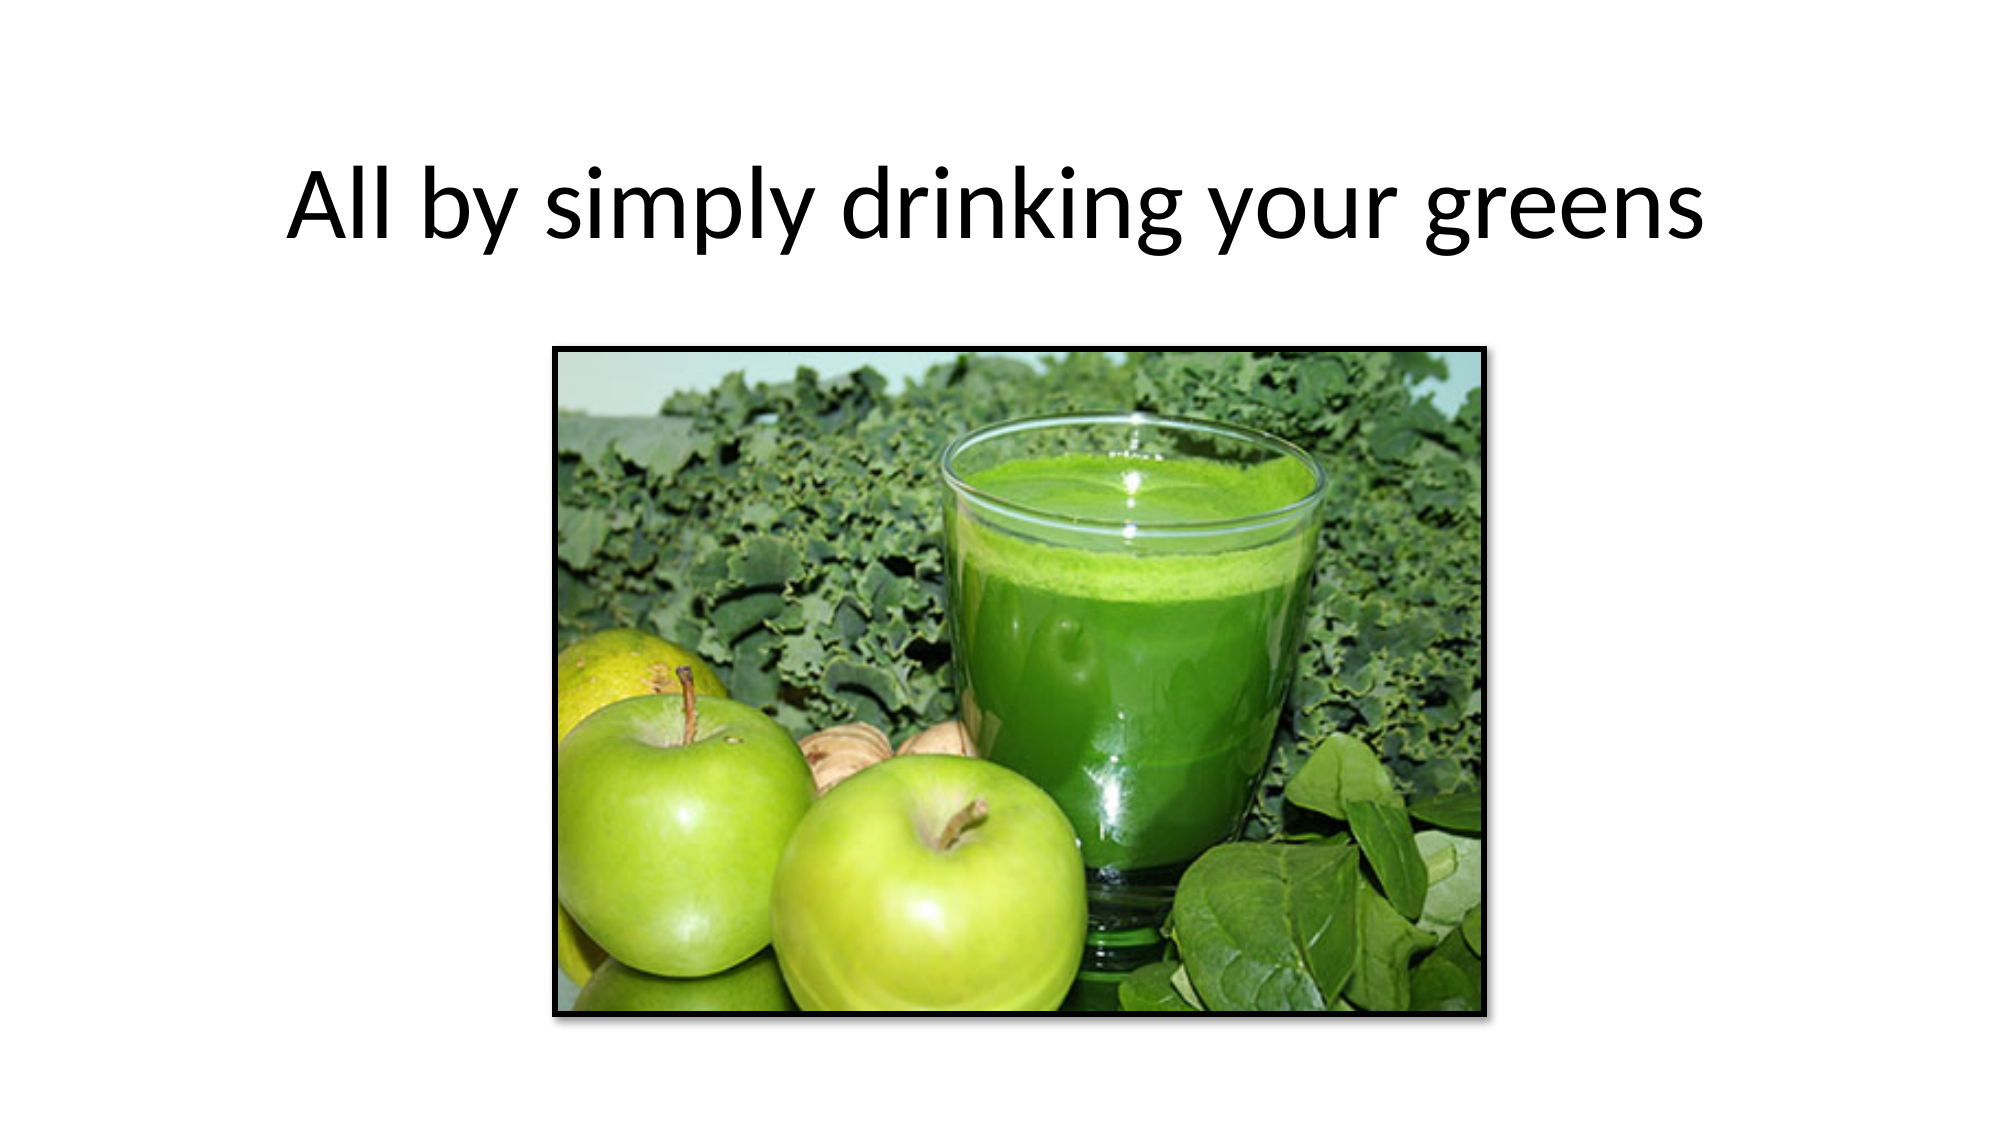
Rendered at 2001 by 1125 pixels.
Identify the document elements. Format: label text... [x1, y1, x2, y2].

picture [557, 352, 1481, 1012]
title All by simply drinking your greens [122, 97, 1873, 269]
